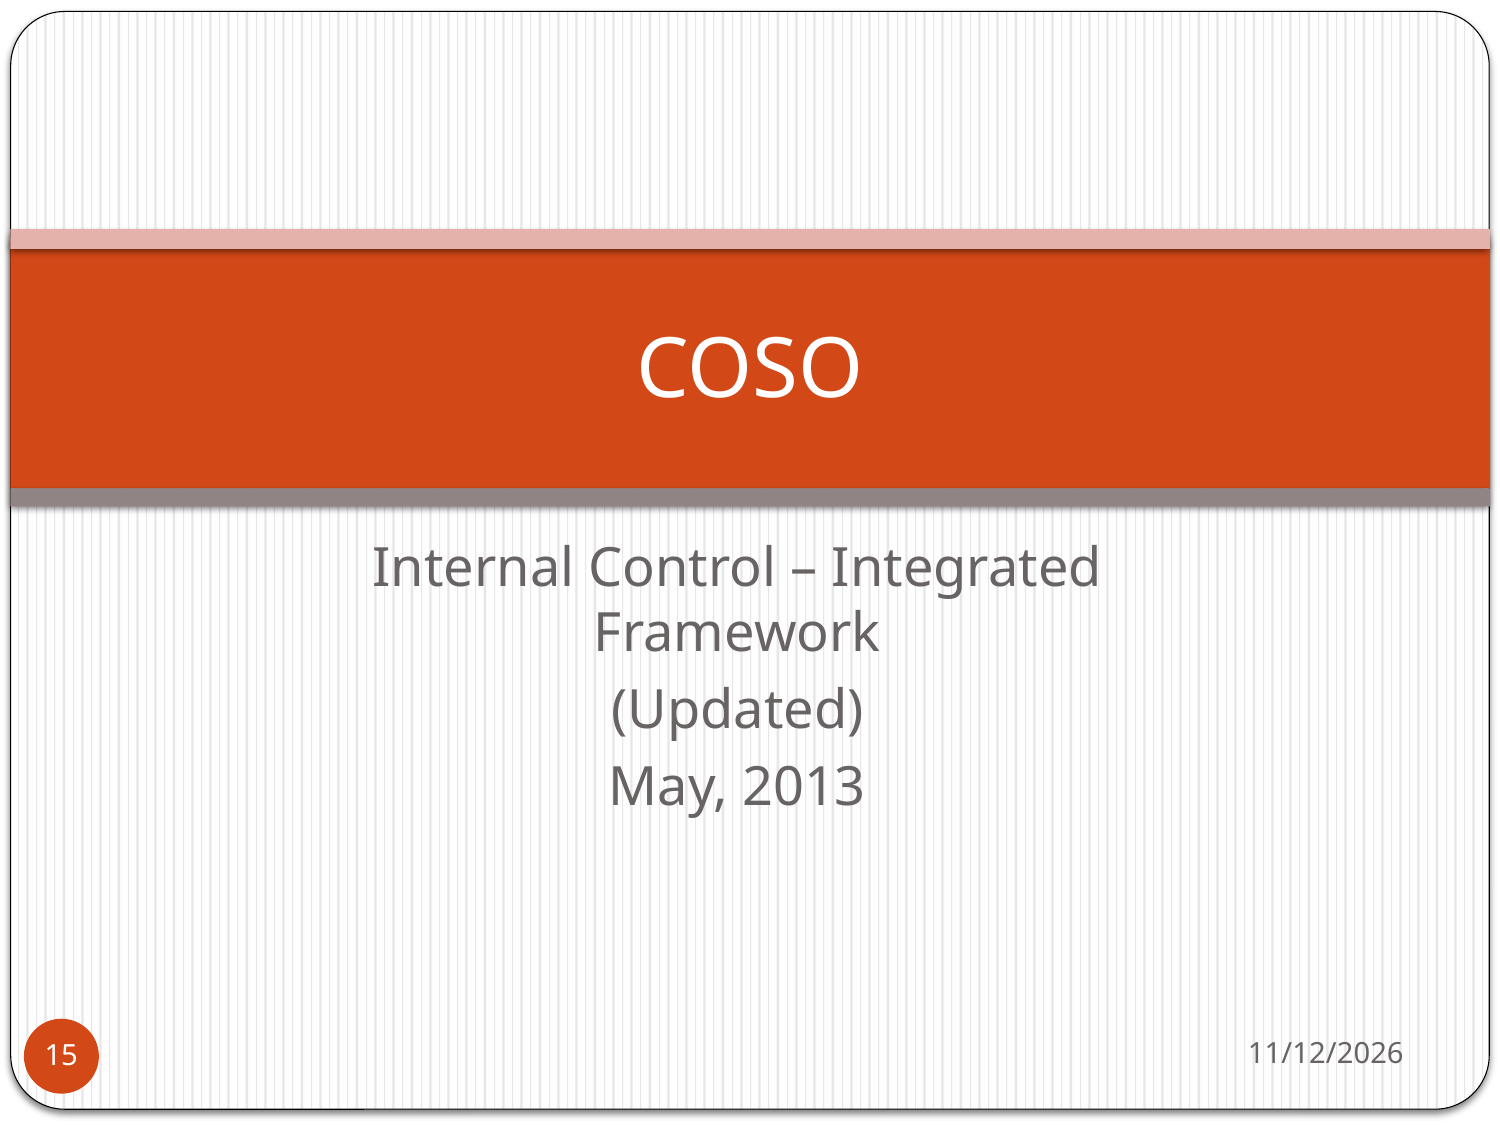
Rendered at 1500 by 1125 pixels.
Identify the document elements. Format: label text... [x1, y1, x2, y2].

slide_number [1012, 1015, 1419, 1094]
title COSO [75, 247, 1425, 489]
slide_number 15 [23, 1018, 99, 1094]
subtitle Internal Control – Integrated Framework (Updated) May, 2013 [212, 525, 1263, 788]
